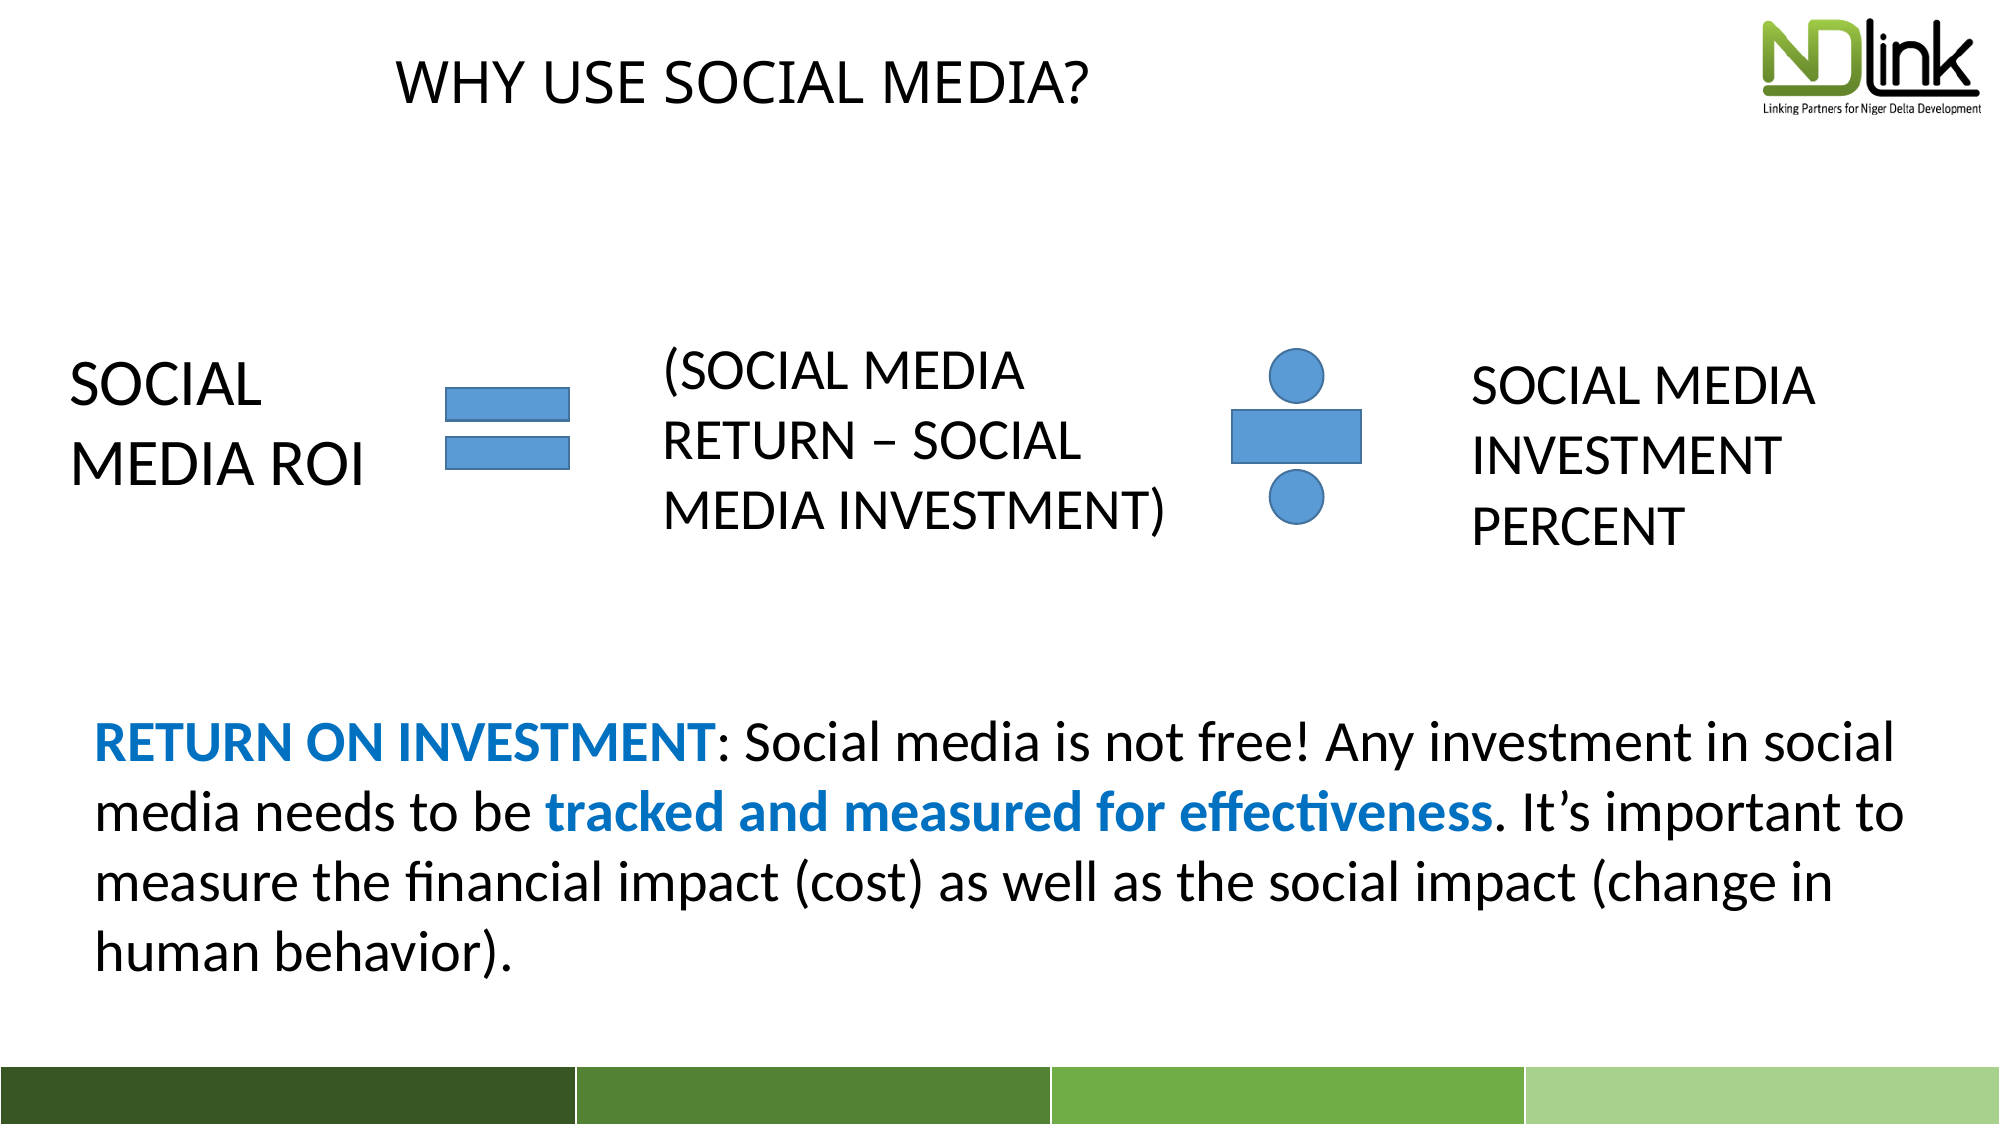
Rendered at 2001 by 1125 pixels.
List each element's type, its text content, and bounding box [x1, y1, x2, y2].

text_box WHY USE SOCIAL MEDIA? [380, 37, 1316, 123]
picture [1762, 0, 1981, 115]
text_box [39, 239, 1981, 567]
text_box RETURN ON INVESTMENT: Social media is not free! Any investment in social media needs to be tracked and measured for effectiveness. It’s important to measure the financial impact (cost) as well as the social impact (change in human behavior). [79, 695, 1940, 991]
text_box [0, 1065, 2000, 1125]
